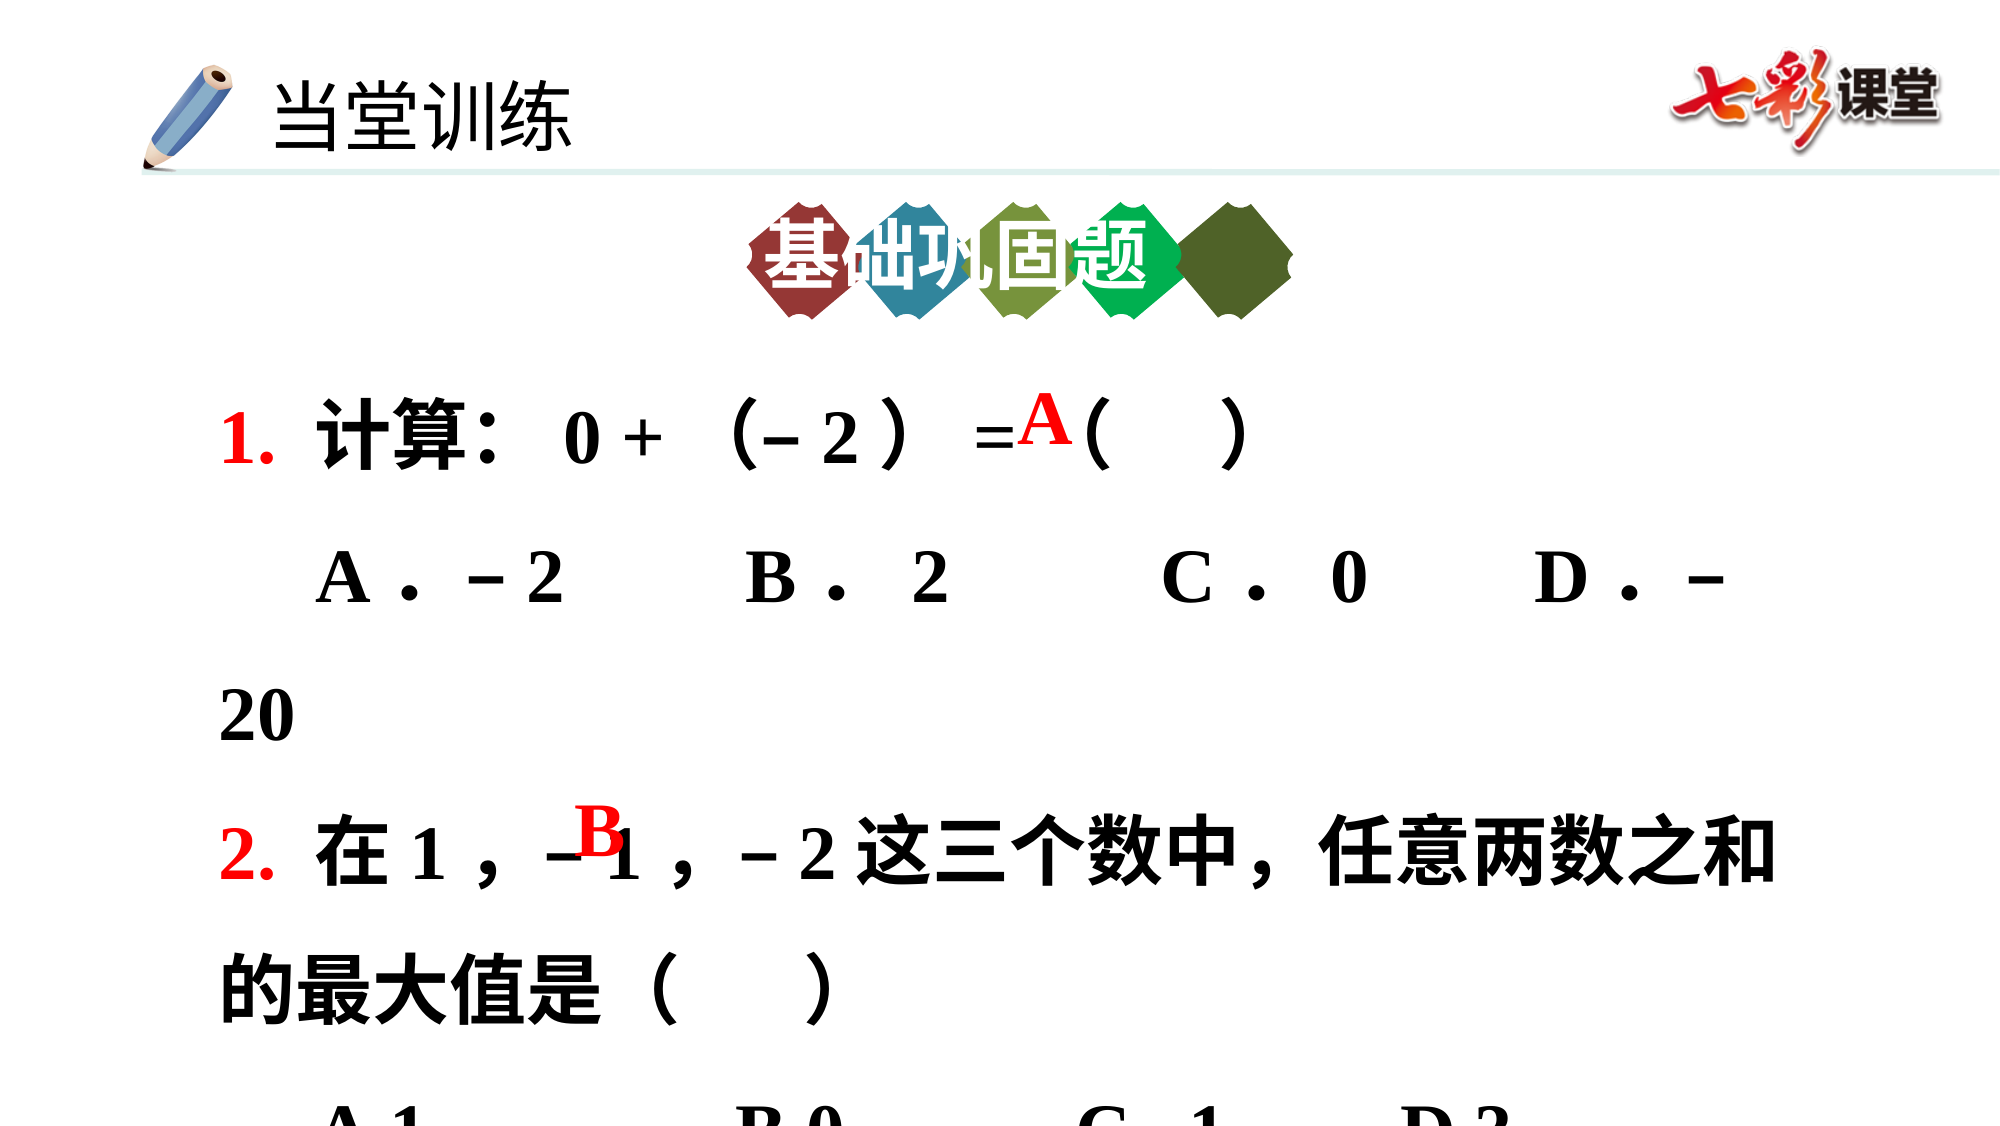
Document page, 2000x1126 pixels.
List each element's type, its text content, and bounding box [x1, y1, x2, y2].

picture [133, 42, 242, 195]
text_box B [554, 769, 623, 883]
picture [1666, 42, 1948, 157]
text_box 1. 计算：0 +（–2）=（ ） A．–2 B．2 C．0 D．–20 2. 在1，–1，–2这三个数中，任意两数之和的最大值是（ ） A.1 B.0 C.–1 D.3 [198, 330, 1827, 1126]
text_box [748, 199, 1292, 311]
text_box A [997, 357, 1073, 470]
